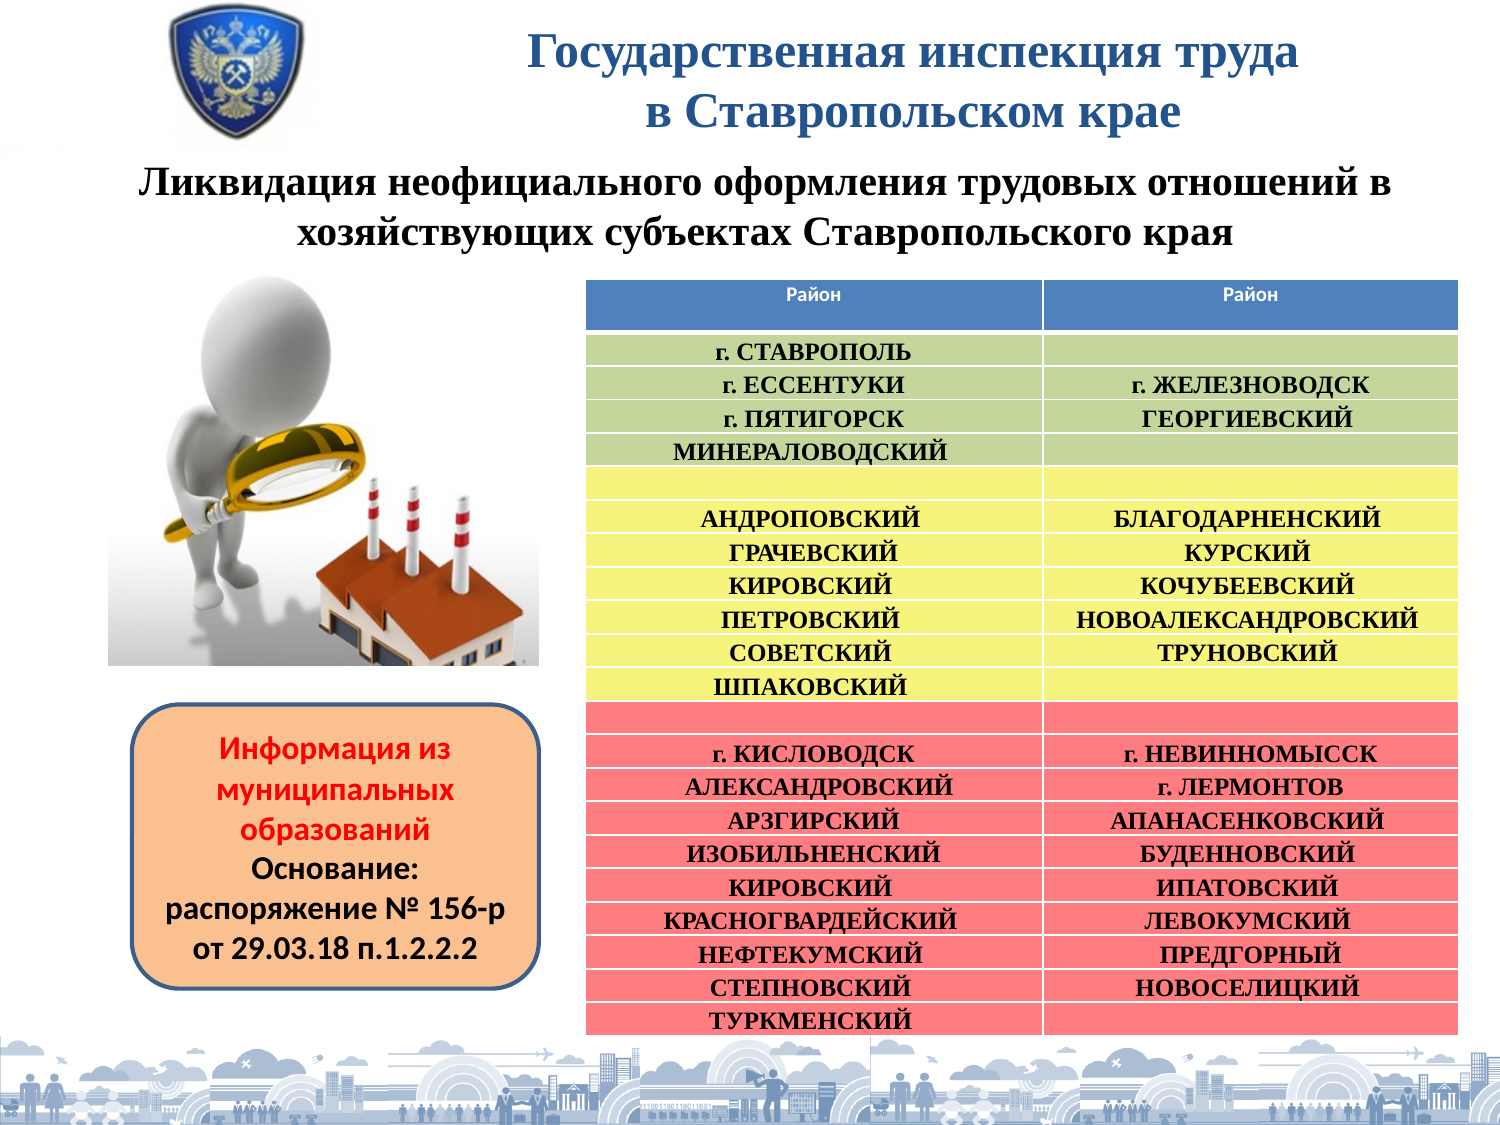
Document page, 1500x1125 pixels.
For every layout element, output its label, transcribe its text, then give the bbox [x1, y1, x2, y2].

table_header Район [1044, 280, 1458, 330]
table_cell АПАНАСЕНКОВСКИЙ [1044, 802, 1458, 834]
table_cell [586, 467, 1042, 499]
table_cell [1044, 668, 1458, 700]
table_cell НОВОСЕЛИЦКИЙ [1044, 970, 1458, 1001]
table_cell АНДРОПОВСКИЙ [586, 501, 1042, 532]
table_cell АРЗГИРСКИЙ [586, 802, 1042, 834]
table_cell ЛЕВОКУМСКИЙ [1044, 903, 1458, 934]
table_cell г. ПЯТИГОРСК [586, 400, 1042, 432]
table_cell СТЕПНОВСКИЙ [586, 970, 1042, 1001]
table_cell г. НЕВИННОМЫССК [1044, 735, 1458, 767]
table_cell КУРСКИЙ [1044, 534, 1458, 566]
table_header Район [586, 280, 1042, 330]
table_cell ГРАЧЕВСКИЙ [586, 534, 1042, 566]
picture [0, 0, 473, 157]
table_cell ГЕОРГИЕВСКИЙ [1044, 400, 1458, 432]
table_cell г. СТАВРОПОЛЬ [586, 335, 1042, 365]
text_box Государственная инспекция труда в Ставропольском крае [477, 10, 1500, 145]
table_cell [1044, 467, 1458, 499]
table_cell ПЕТРОВСКИЙ [586, 601, 1042, 633]
text_box Ликвидация неофициального оформления трудовых отношений в хозяйствующих субъектах Ставропольского края [92, 146, 1439, 262]
text_box Информация из муниципальных образований Основание: распоряжение № 156-р от 29.03.18 п.1.2.2.2 [129, 702, 541, 991]
table_cell СОВЕТСКИЙ [586, 635, 1042, 666]
table_cell МИНЕРАЛОВОДСКИЙ [586, 434, 1042, 465]
table_cell ТУРКМЕНСКИЙ [586, 1003, 1042, 1034]
table_cell БУДЕННОВСКИЙ [1044, 836, 1458, 867]
table_cell КИРОВСКИЙ [586, 568, 1042, 599]
table_cell [1044, 434, 1458, 465]
table_cell ИПАТОВСКИЙ [1044, 869, 1458, 901]
table_cell ИЗОБИЛЬНЕНСКИЙ [586, 836, 1042, 867]
table_cell АЛЕКСАНДРОВСКИЙ [586, 769, 1042, 800]
table_cell г. КИСЛОВОДСК [586, 735, 1042, 767]
table_cell КИРОВСКИЙ [586, 869, 1042, 901]
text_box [0, 1035, 1500, 1125]
table_cell [1044, 335, 1458, 365]
table_cell ШПАКОВСКИЙ [586, 668, 1042, 700]
table_cell КОЧУБЕЕВСКИЙ [1044, 568, 1458, 599]
picture [108, 263, 540, 666]
table_cell ПРЕДГОРНЫЙ [1044, 936, 1458, 968]
table_cell БЛАГОДАРНЕНСКИЙ [1044, 501, 1458, 532]
table_cell НЕФТЕКУМСКИЙ [586, 936, 1042, 968]
table_cell НОВОАЛЕКСАНДРОВСКИЙ [1044, 601, 1458, 633]
table_cell г. ЕССЕНТУКИ [586, 367, 1042, 399]
table_cell ТРУНОВСКИЙ [1044, 635, 1458, 666]
table_cell КРАСНОГВАРДЕЙСКИЙ [586, 903, 1042, 934]
table_cell г. ЛЕРМОНТОВ [1044, 769, 1458, 800]
table_cell г. ЖЕЛЕЗНОВОДСК [1044, 367, 1458, 399]
table_cell [1044, 1003, 1458, 1034]
table_cell [586, 702, 1042, 733]
table_cell [1044, 702, 1458, 733]
